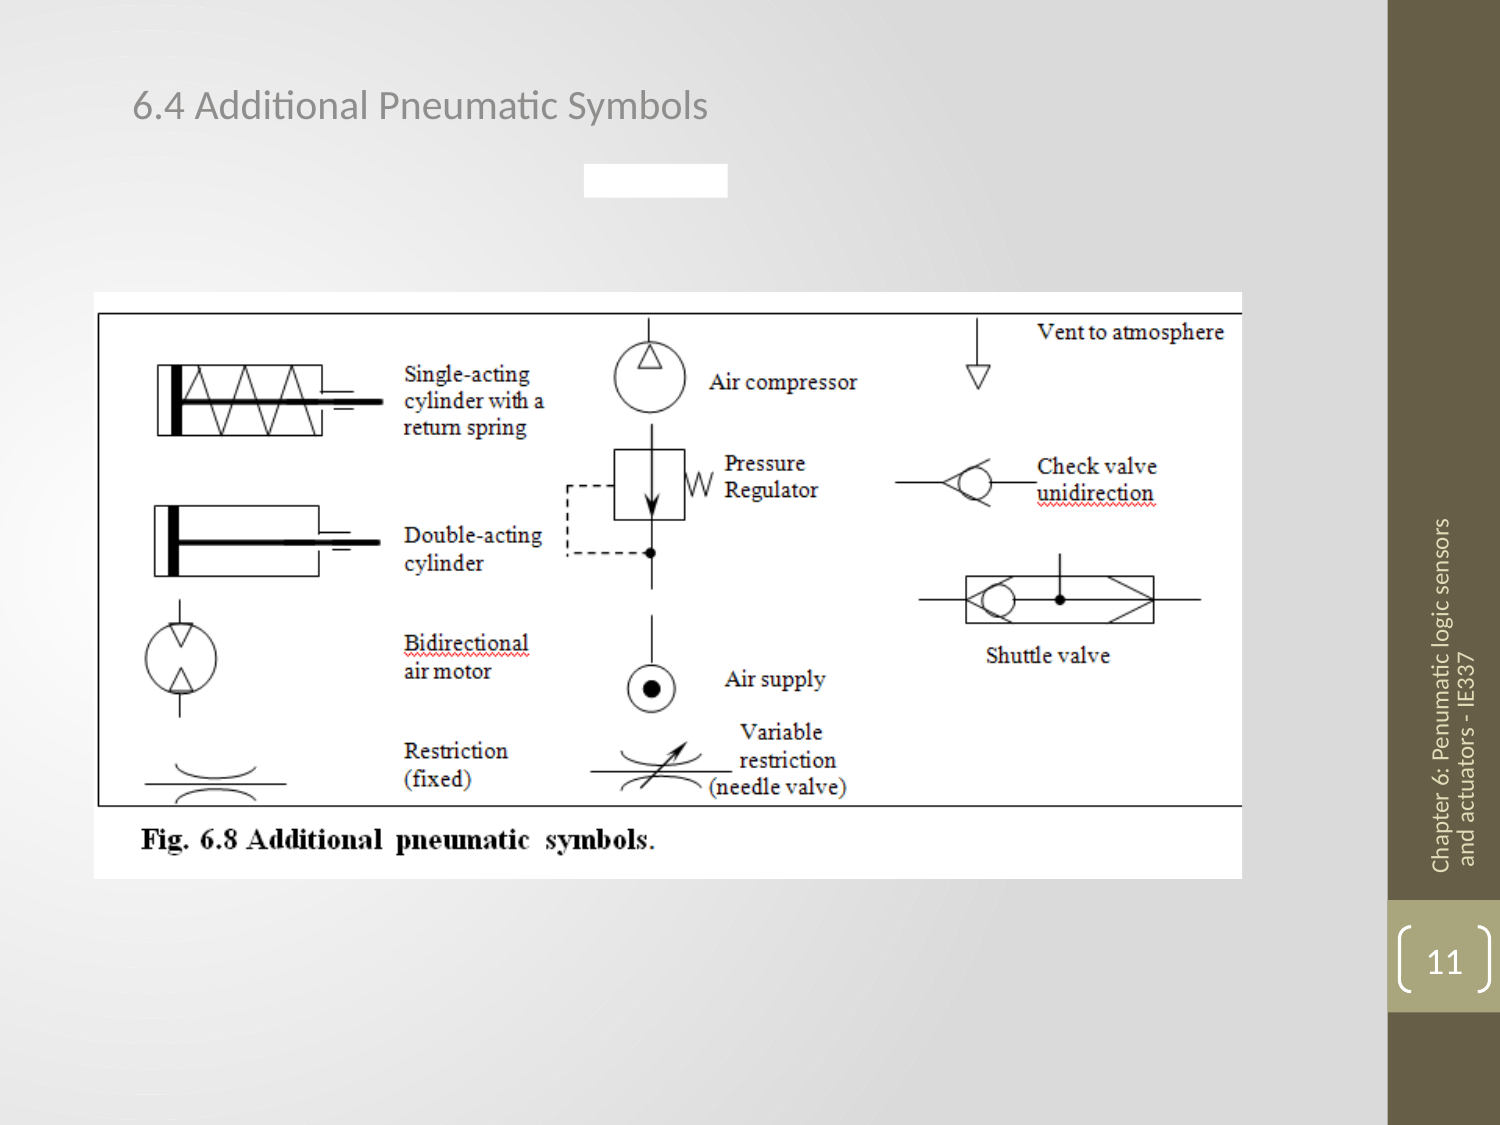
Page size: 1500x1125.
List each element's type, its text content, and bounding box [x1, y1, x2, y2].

subtitle 6.4 Additional Pneumatic Symbols [117, 70, 1325, 165]
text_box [583, 163, 1236, 285]
picture [93, 292, 1243, 880]
slide_number 11 [1397, 925, 1492, 994]
footer Chapter 6: Penumatic logic sensors and actuators - IE337 [1408, 500, 1469, 889]
